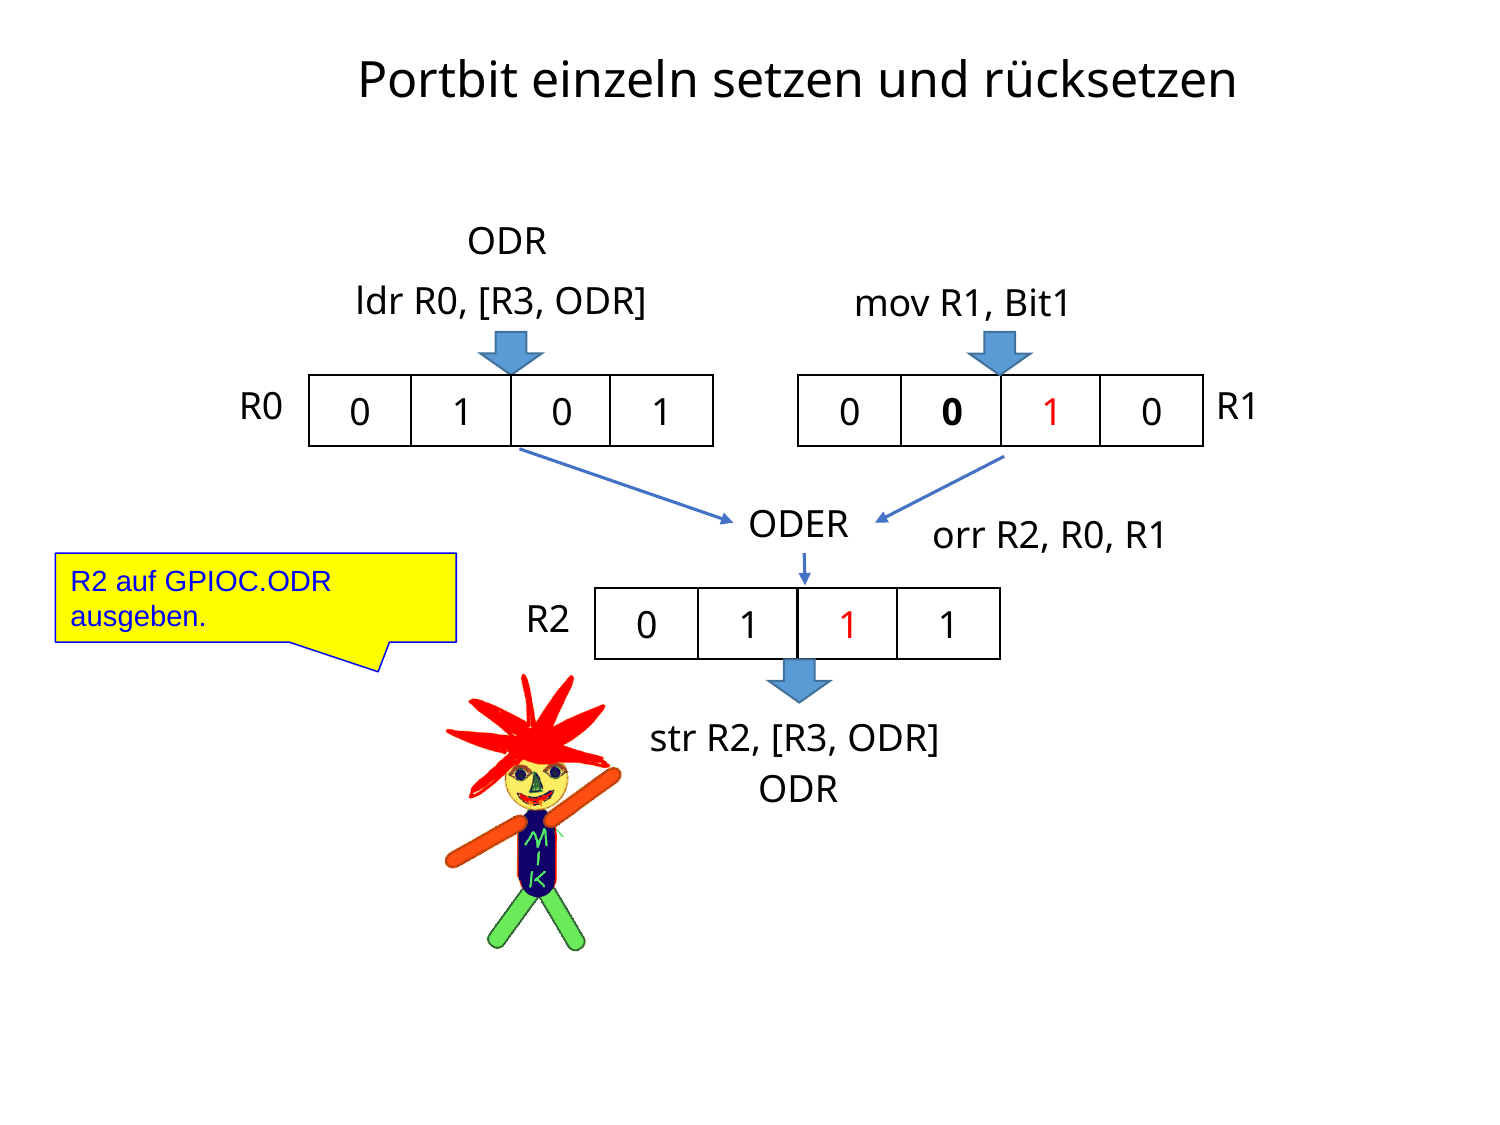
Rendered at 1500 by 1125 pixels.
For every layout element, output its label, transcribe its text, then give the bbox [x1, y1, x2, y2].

text_box R2 auf GPIOC.ODR ausgeben. [55, 553, 218, 643]
picture [425, 666, 633, 959]
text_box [223, 208, 1277, 820]
title Portbit einzeln setzen und rücksetzen [160, 41, 1436, 116]
